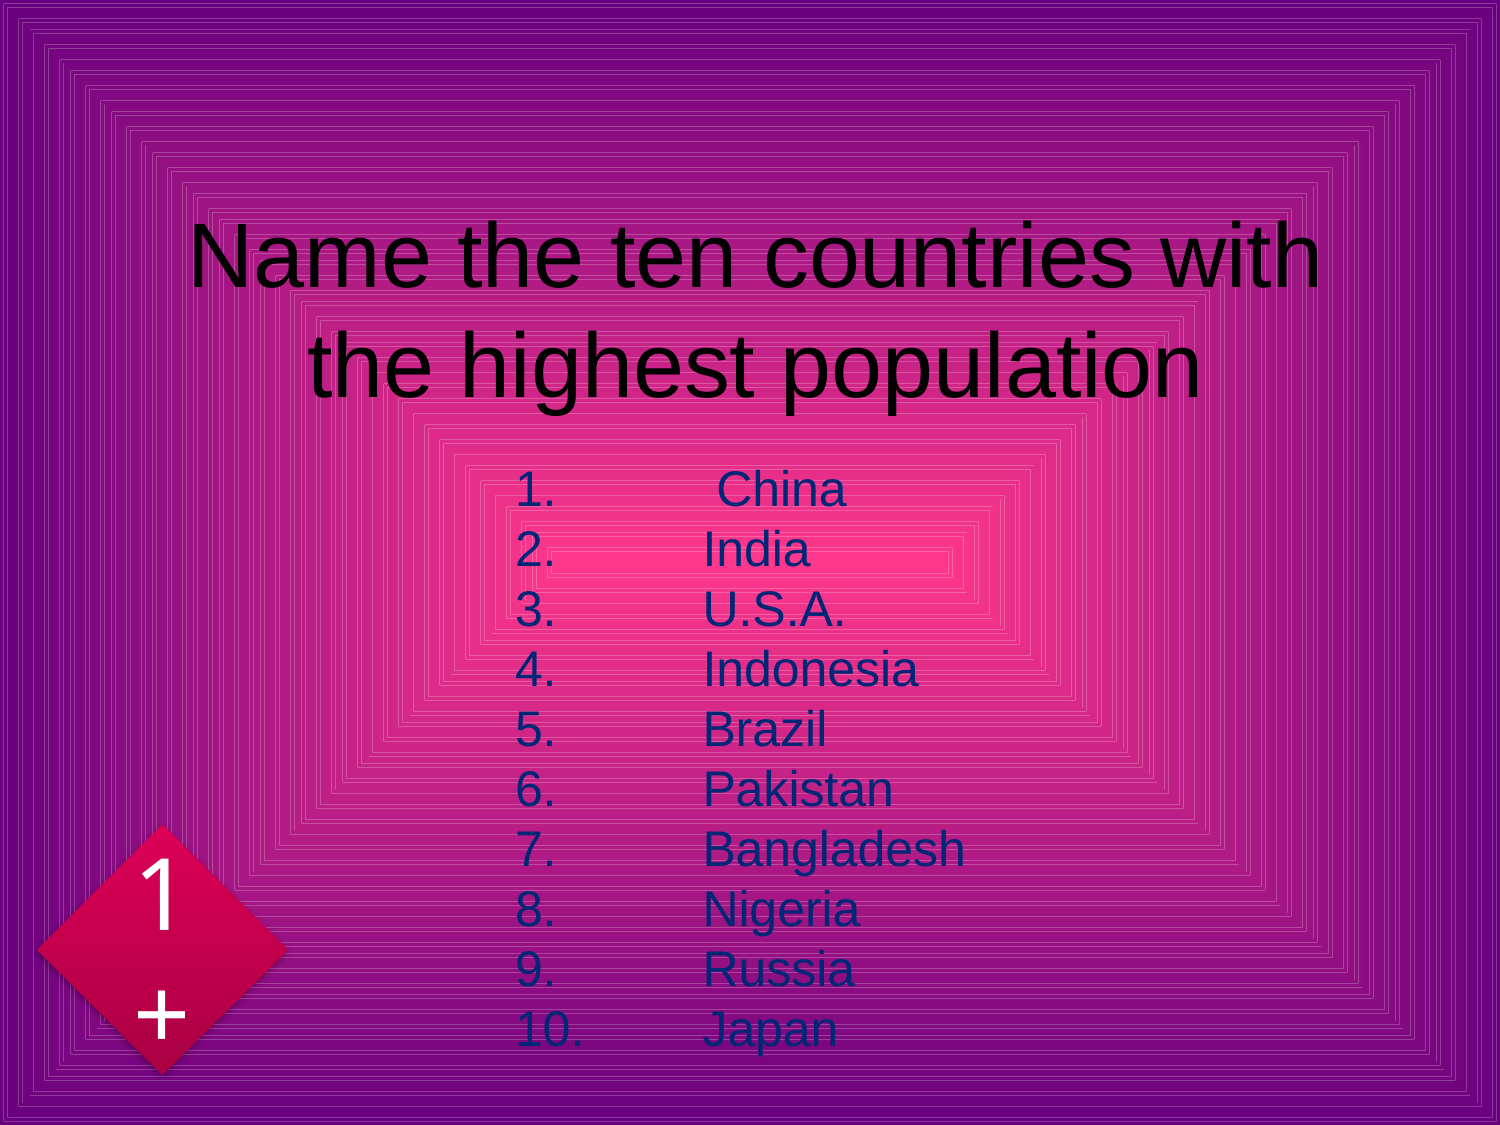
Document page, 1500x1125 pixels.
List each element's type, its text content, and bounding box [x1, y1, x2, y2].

text_box China India U.S.A. Indonesia Brazil Pakistan Bangladesh Nigeria Russia Japan [500, 574, 1050, 938]
text_box 1+ [37, 825, 288, 1075]
title Name the ten countries with the highest population [112, 137, 1401, 476]
